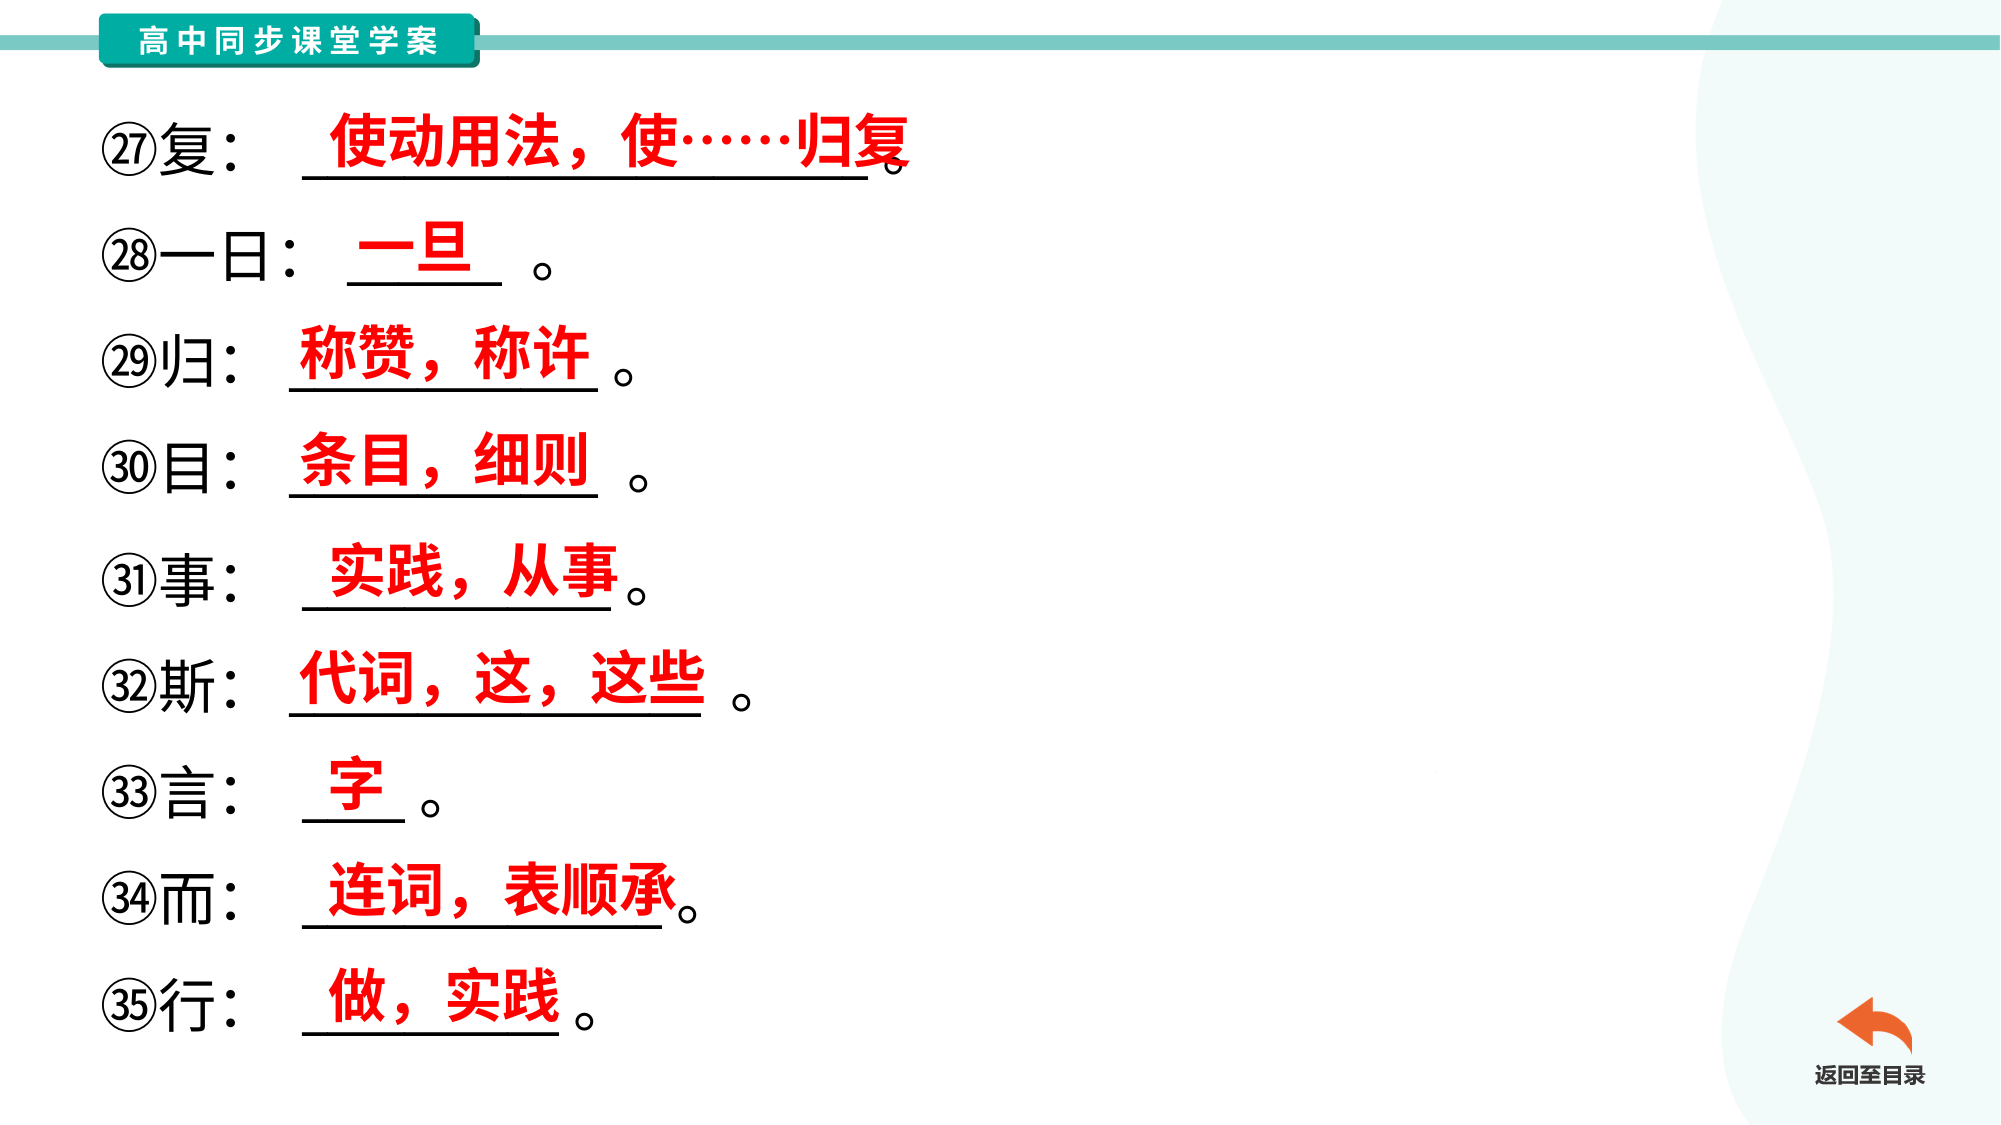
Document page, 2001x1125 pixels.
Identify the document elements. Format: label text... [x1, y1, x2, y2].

text_box 字 [306, 715, 408, 818]
text_box 一旦 [335, 178, 496, 281]
text_box 做，实践 [306, 927, 584, 1030]
text_box 条目，细则 [277, 390, 613, 493]
text_box ㉛事： ____________。 ㉜斯：________________ 。 ㉝言： ____。 ㉞而： ______________。 ㉟行： __________。 [100, 507, 1899, 1039]
text_box 实践，从事 [306, 502, 642, 605]
text_box 连词，表顺承 [306, 821, 701, 924]
text_box 代词，这，这些 [277, 608, 730, 711]
text_box 称赞，称许 [277, 284, 613, 387]
text_box 使动用法，使……归复 [306, 71, 935, 174]
text_box ㉗复： ______________________。 ㉘一日：______ 。 ㉙归：____________。 ㉚目：____________ 。 [100, 76, 1899, 502]
picture [0, 0, 2000, 1125]
